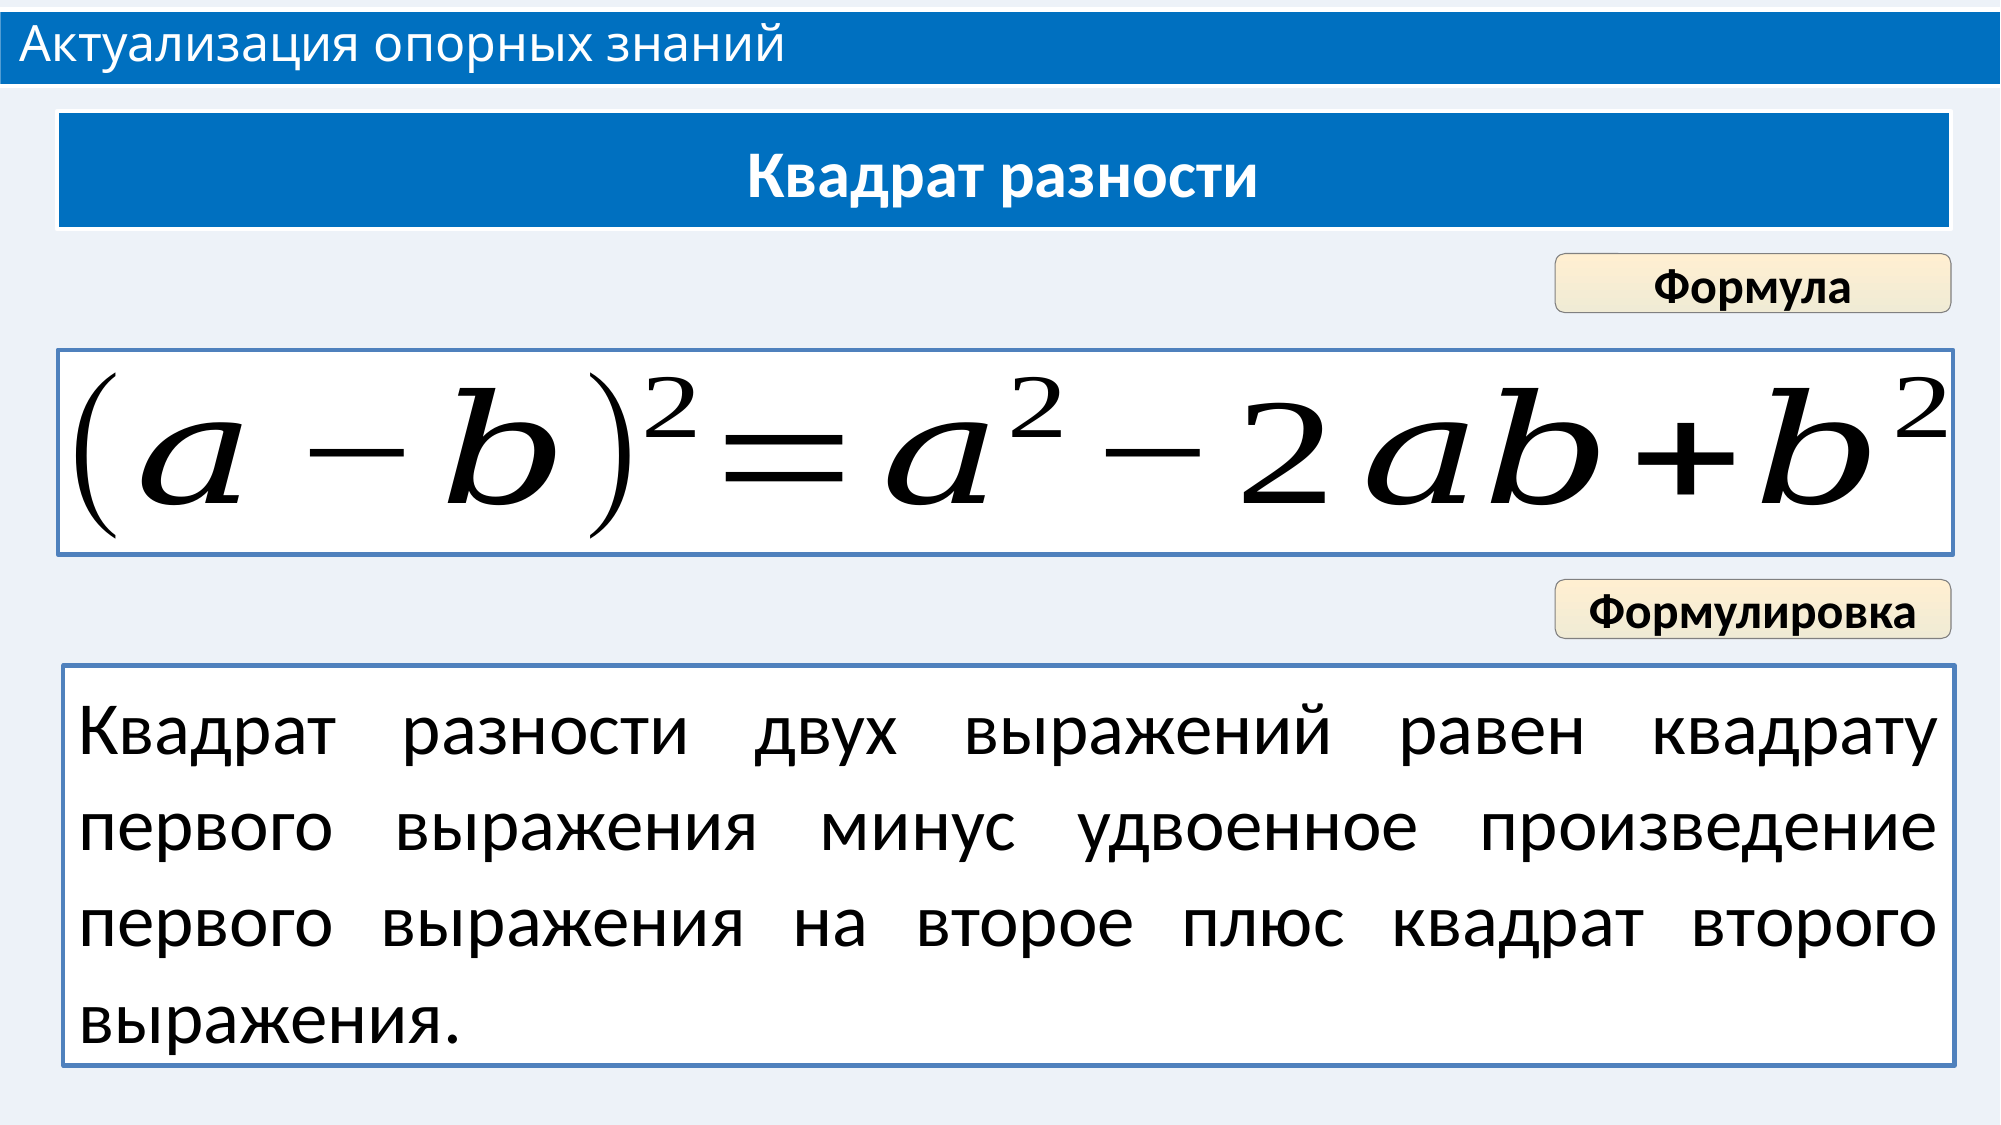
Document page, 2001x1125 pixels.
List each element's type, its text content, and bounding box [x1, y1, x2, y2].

title Актуализация опорных знаний [4, 0, 2000, 6]
text_box Формулировка [1553, 577, 1954, 641]
text_box Квадрат разности [55, 109, 1953, 231]
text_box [0, 9, 2000, 87]
text_box Формула [1553, 251, 1954, 315]
text_box Квадрат разности двух выражений равен квадрату первого выражения минус удвоенное произведение первого выражения на второе плюс квадрат второго выражения. [61, 663, 1957, 1068]
